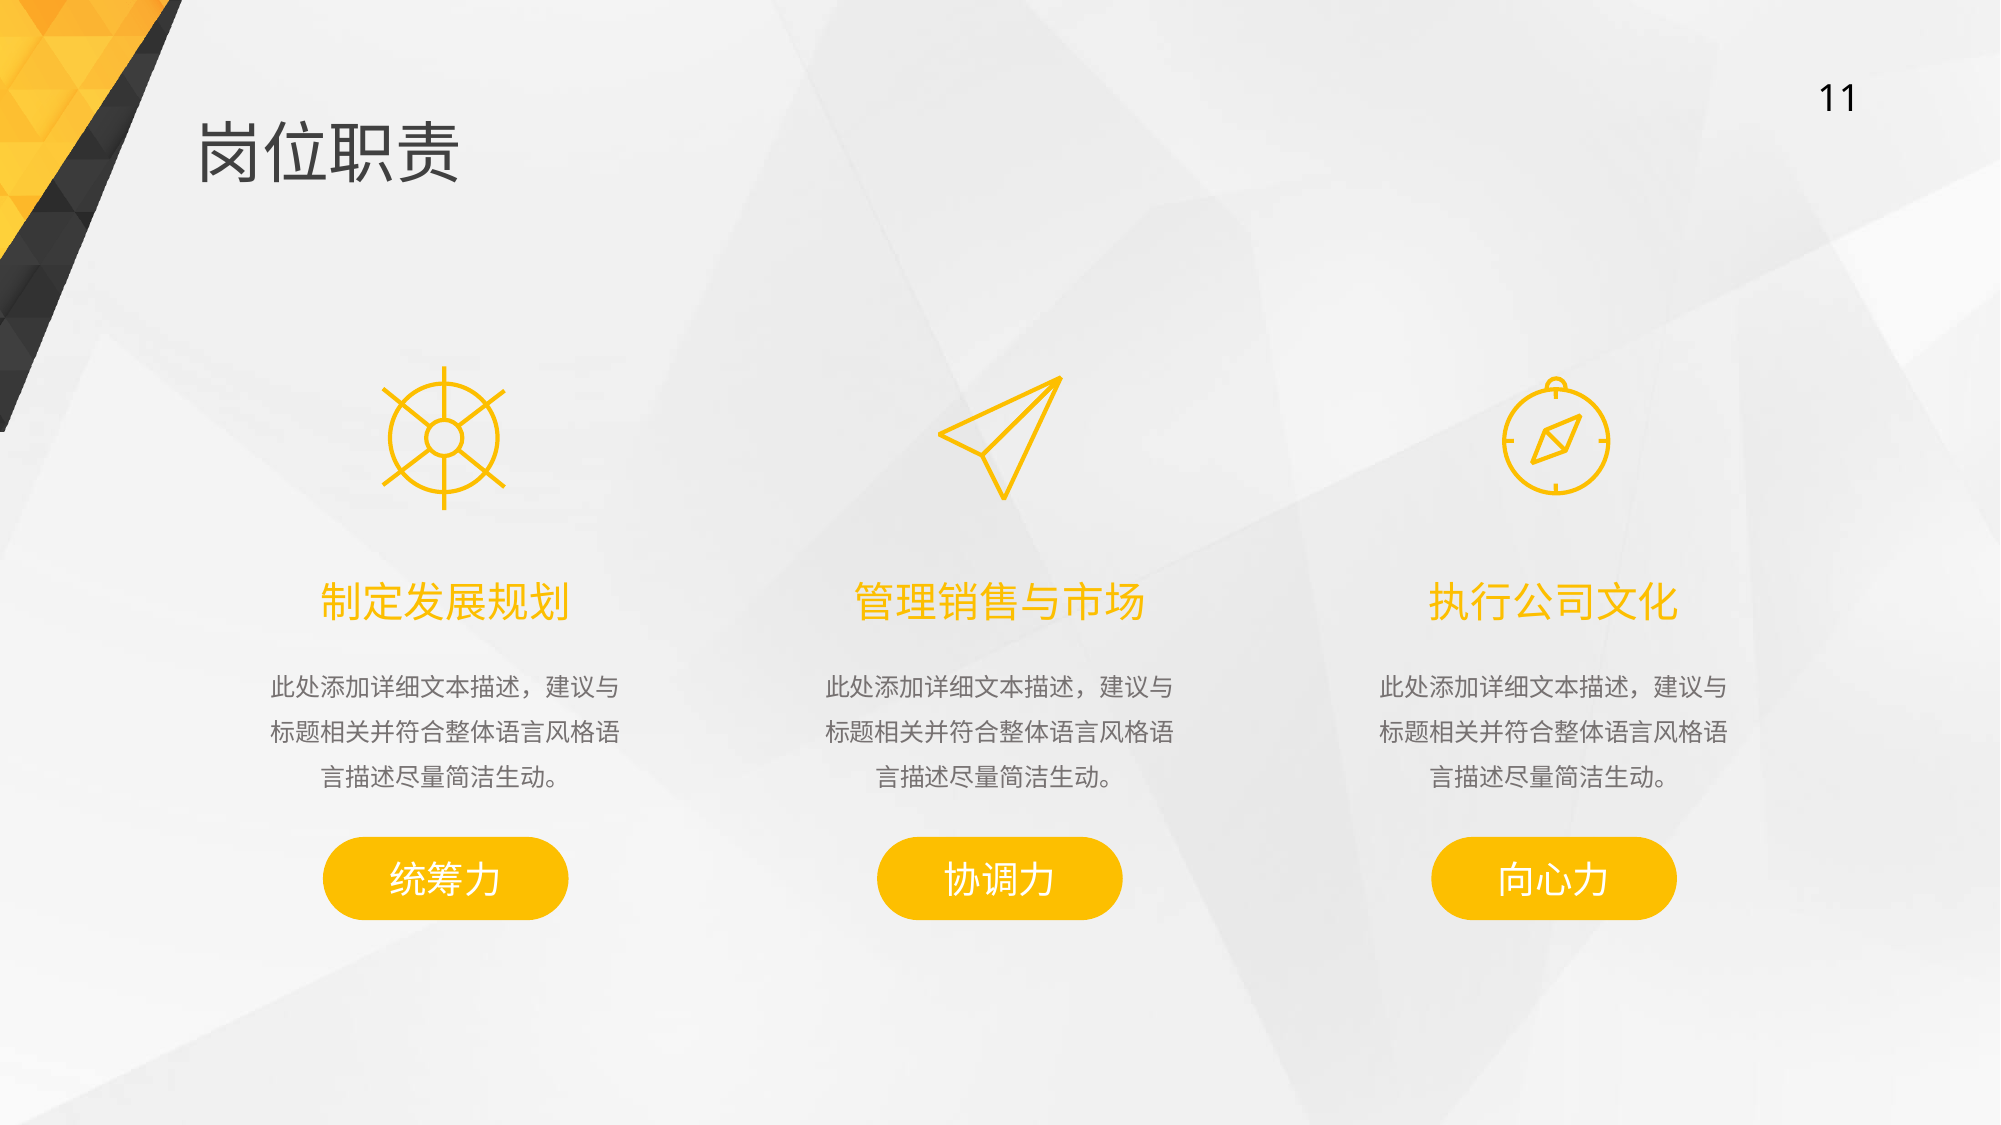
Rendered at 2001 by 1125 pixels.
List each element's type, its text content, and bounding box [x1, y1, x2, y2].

text_box 此处添加详细文本描述，建议与标题相关并符合整体语言风格语言描述尽量简洁生动。 [251, 649, 641, 799]
text_box 向心力 [1430, 835, 1679, 922]
text_box 此处添加详细文本描述，建议与标题相关并符合整体语言风格语言描述尽量简洁生动。 [805, 649, 1195, 799]
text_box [1499, 378, 1614, 499]
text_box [938, 377, 1061, 500]
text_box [382, 366, 505, 511]
picture [0, 0, 2000, 1125]
text_box 统筹力 [321, 835, 570, 922]
text_box 执行公司文化 [1414, 568, 1695, 634]
text_box 协调力 [876, 835, 1124, 922]
text_box 制定发展规划 [305, 568, 586, 634]
text_box 岗位职责 [180, 103, 478, 199]
text_box 此处添加详细文本描述，建议与标题相关并符合整体语言风格语言描述尽量简洁生动。 [1359, 649, 1749, 799]
text_box 管理销售与市场 [838, 568, 1161, 634]
